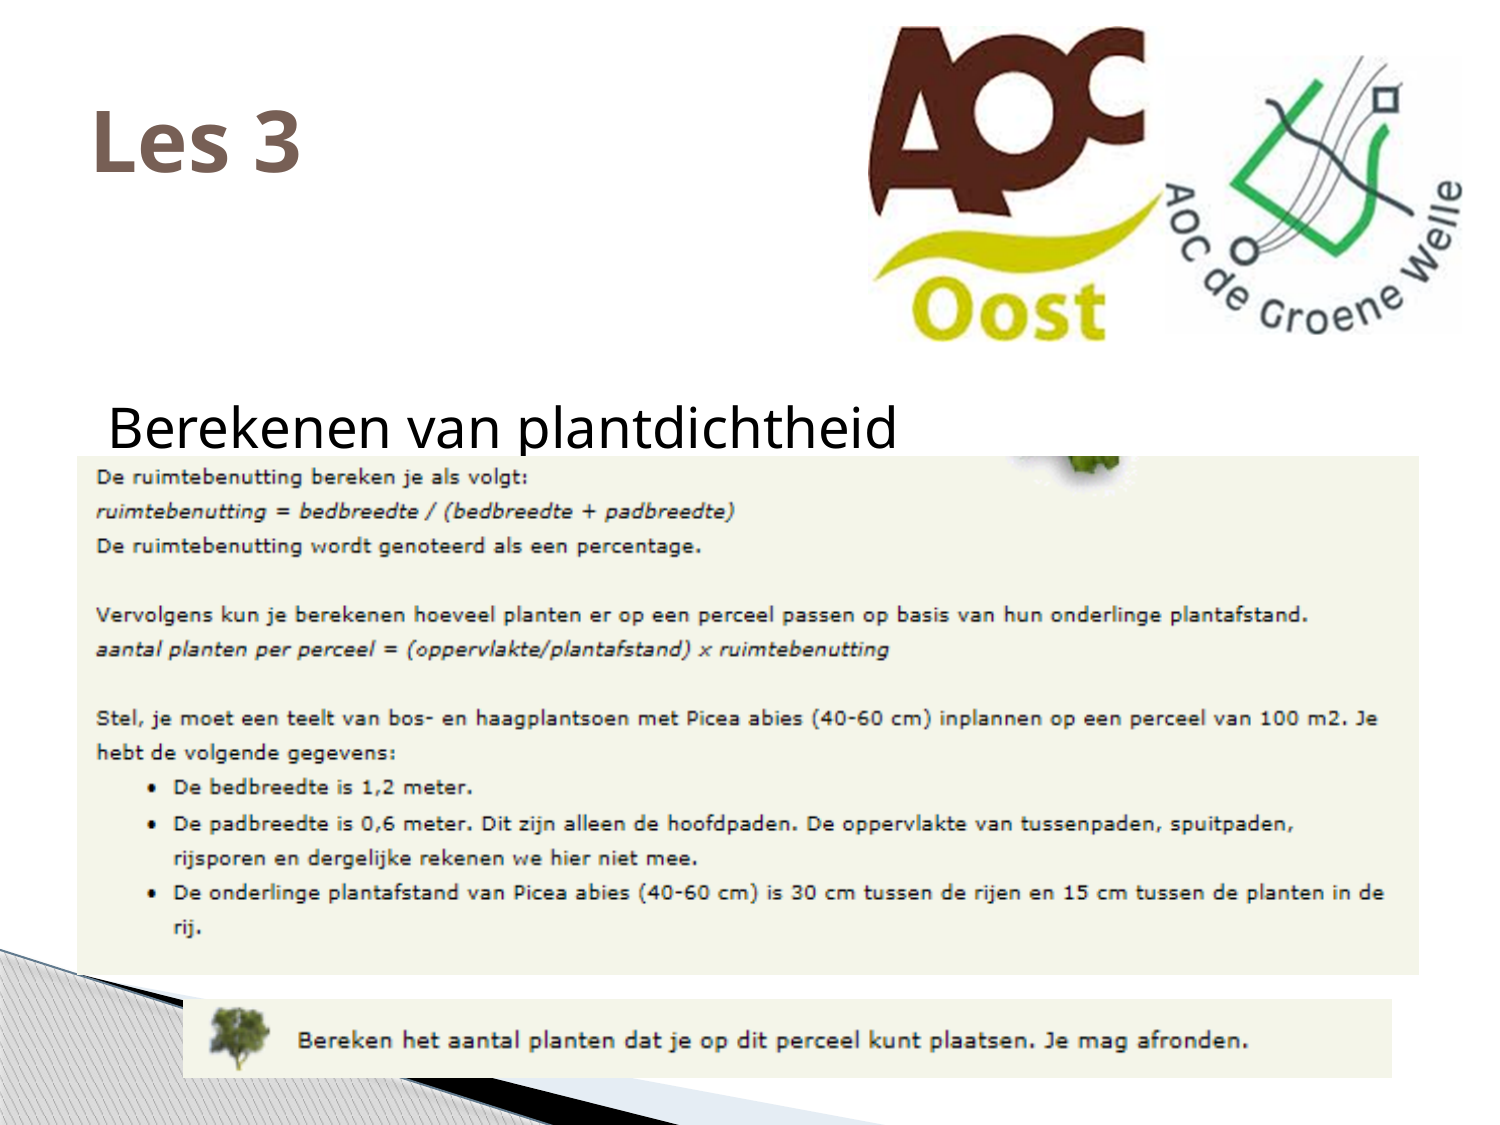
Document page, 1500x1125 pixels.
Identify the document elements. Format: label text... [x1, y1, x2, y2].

picture [182, 999, 1392, 1079]
list Berekenen van plantdichtheid [75, 385, 1425, 462]
picture [867, 26, 1473, 365]
picture [76, 455, 1420, 975]
title Les 3 [75, 45, 862, 233]
